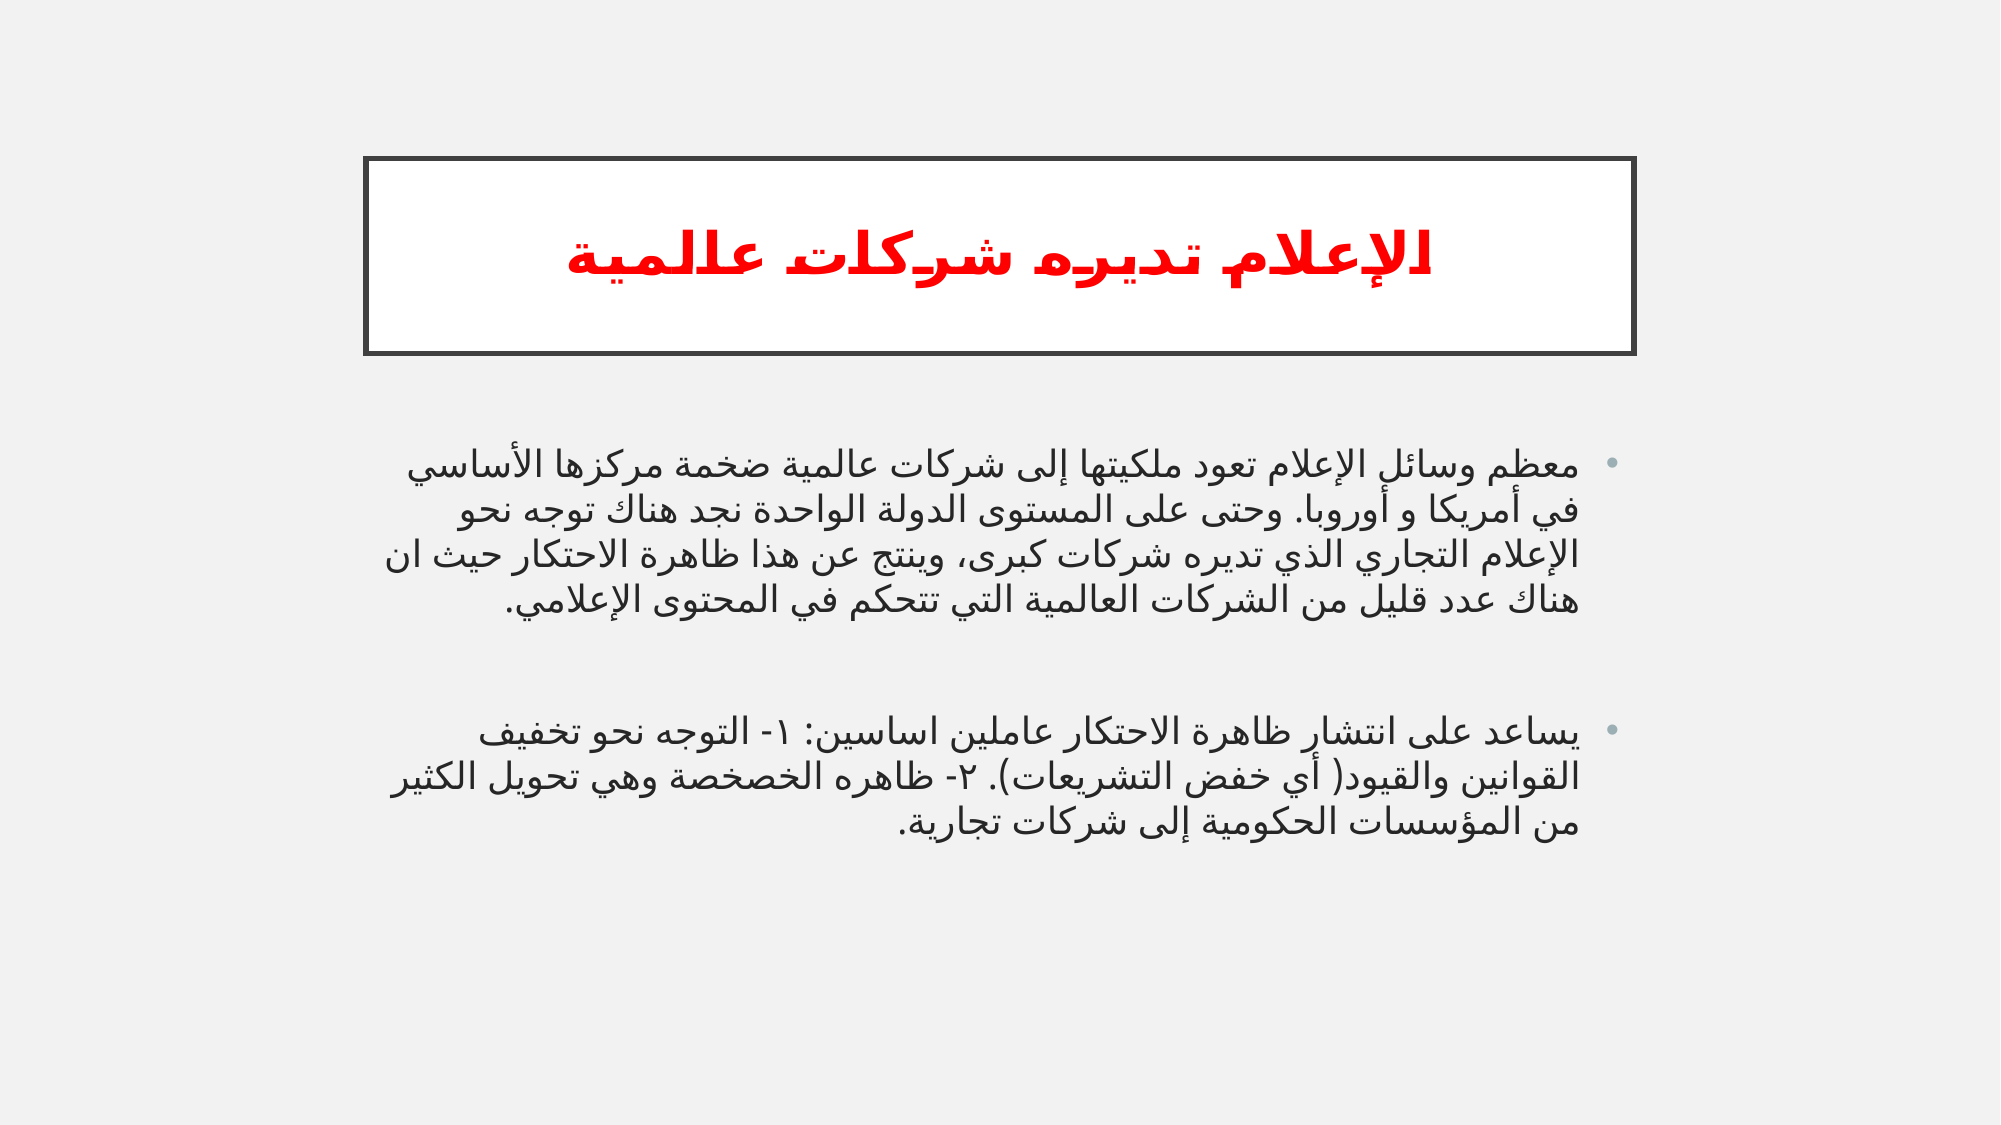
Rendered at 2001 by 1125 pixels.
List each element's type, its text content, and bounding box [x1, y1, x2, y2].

title الإعلام تديره شركات عالمية [363, 156, 1637, 356]
list معظم وسائل الإعلام تعود ملكيتها إلى شركات عالمية ضخمة مركزها الأساسي في أمريكا و أوروبا. وحتى على المستوى الدولة الواحدة نجد هناك توجه نحو الإعلام التجاري الذي تديره شركات كبرى، وينتج عن هذا ظاهرة الاحتكار حيث ان هناك عدد قليل من الشركات العالمية التي تتحكم في المحتوى الإعلامي. يساعد على انتشار ظاهرة الاحتكار عاملين اساسين: ١- التوجه نحو تخفيف القوانين والقيود( أي خفض التشريعات). ٢- ظاهره الخصخصة وهي تحويل الكثير من المؤسسات الحكومية إلى شركات تجارية. [366, 432, 1634, 942]
